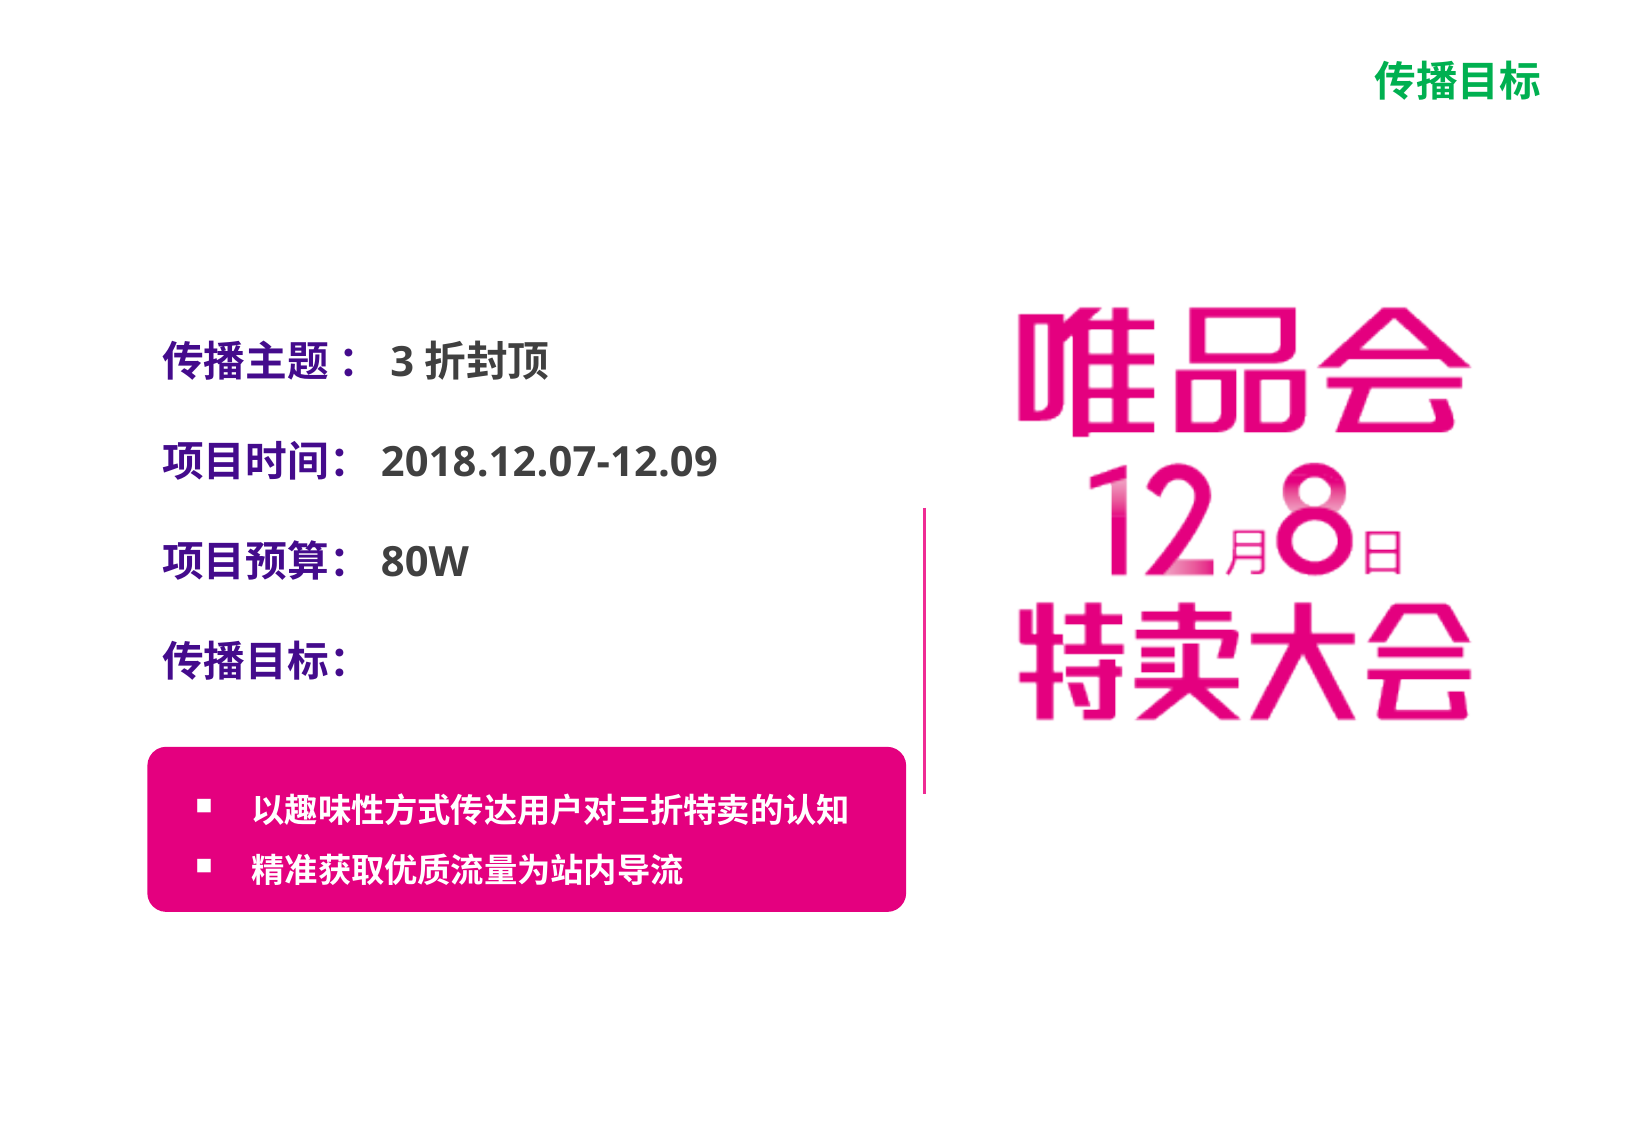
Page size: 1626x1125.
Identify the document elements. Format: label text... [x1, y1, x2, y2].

text_box 传播主题 ：3折封顶 项目时间：2018.12.07-12.09 项目预算：80W 传播目标： [146, 303, 1000, 717]
text_box [146, 745, 908, 913]
text_box 以趣味性方式传达用户对三折特卖的认知 精准获取优质流量为站内导流 [180, 761, 866, 897]
text_box 传播目标 [1296, 46, 1557, 106]
picture [1000, 287, 1493, 742]
